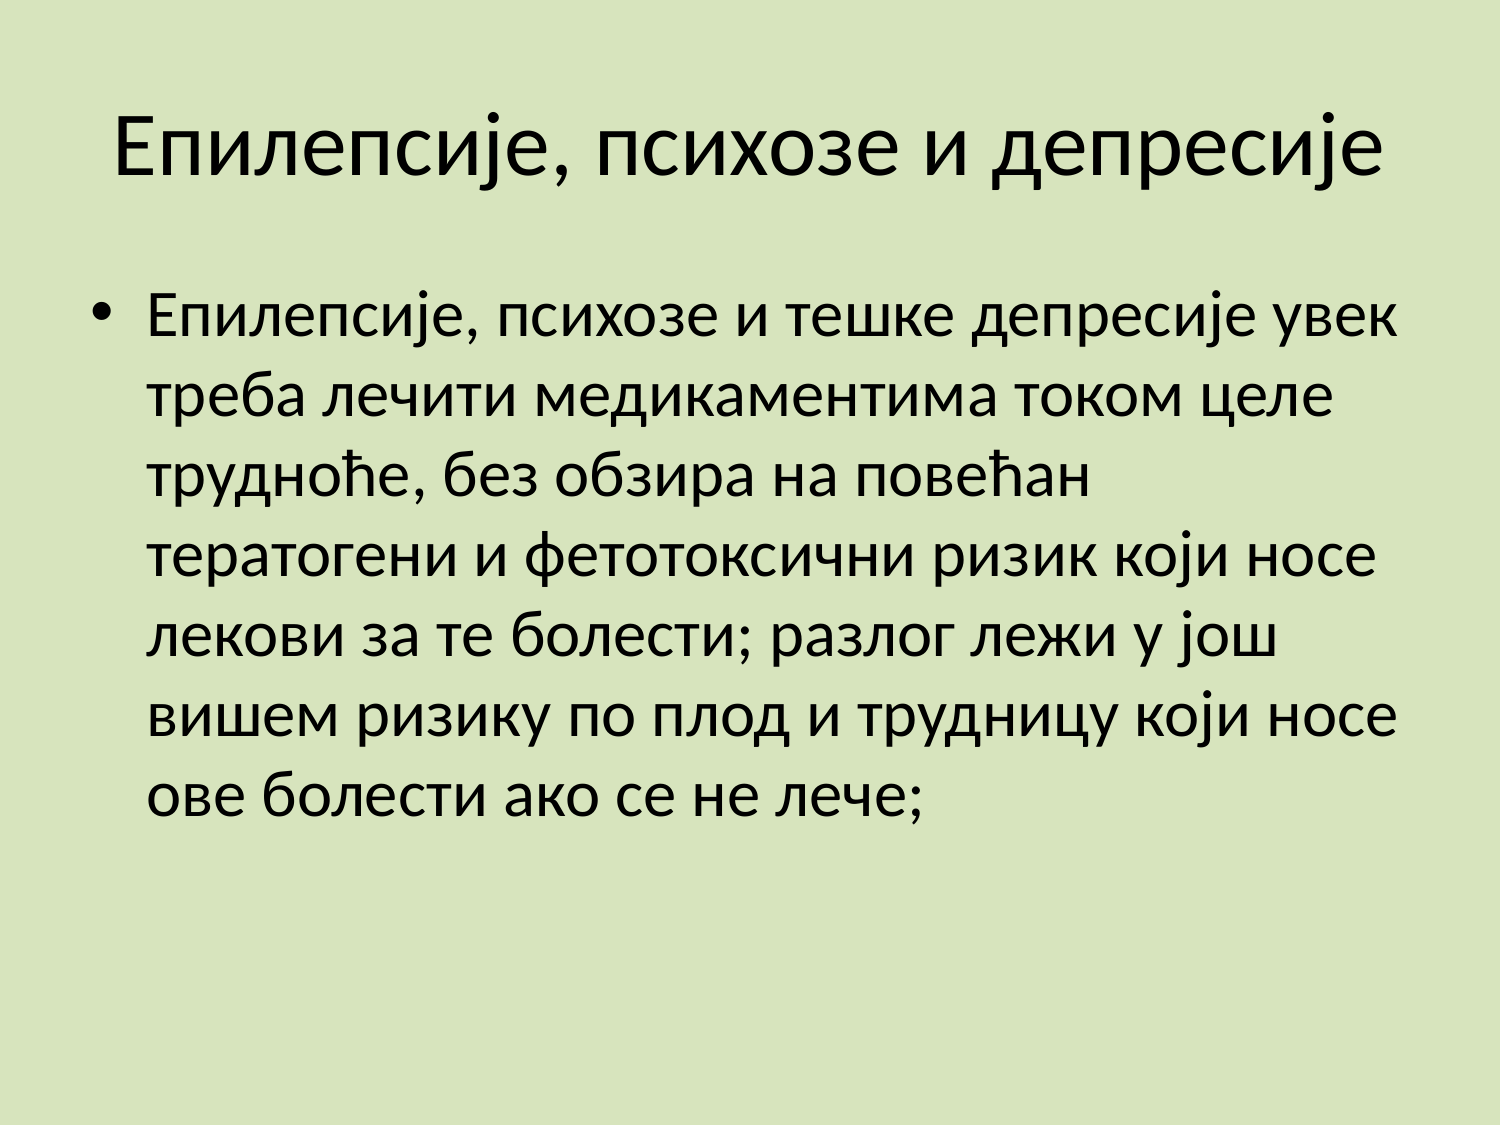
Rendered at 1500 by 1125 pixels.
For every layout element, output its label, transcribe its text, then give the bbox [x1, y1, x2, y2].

list Епилепсије, психозе и тешке депресије увек треба лечити медикаментима током целе трудноће, без обзира на повећан тератогени и фетотоксични ризик који носе лекови за те болести; разлог лежи у још вишем ризику по плод и трудницу који носе ове болести ако се не лече; [74, 262, 1426, 1006]
title Епилепсије, психозе и депресије [74, 44, 1426, 233]
